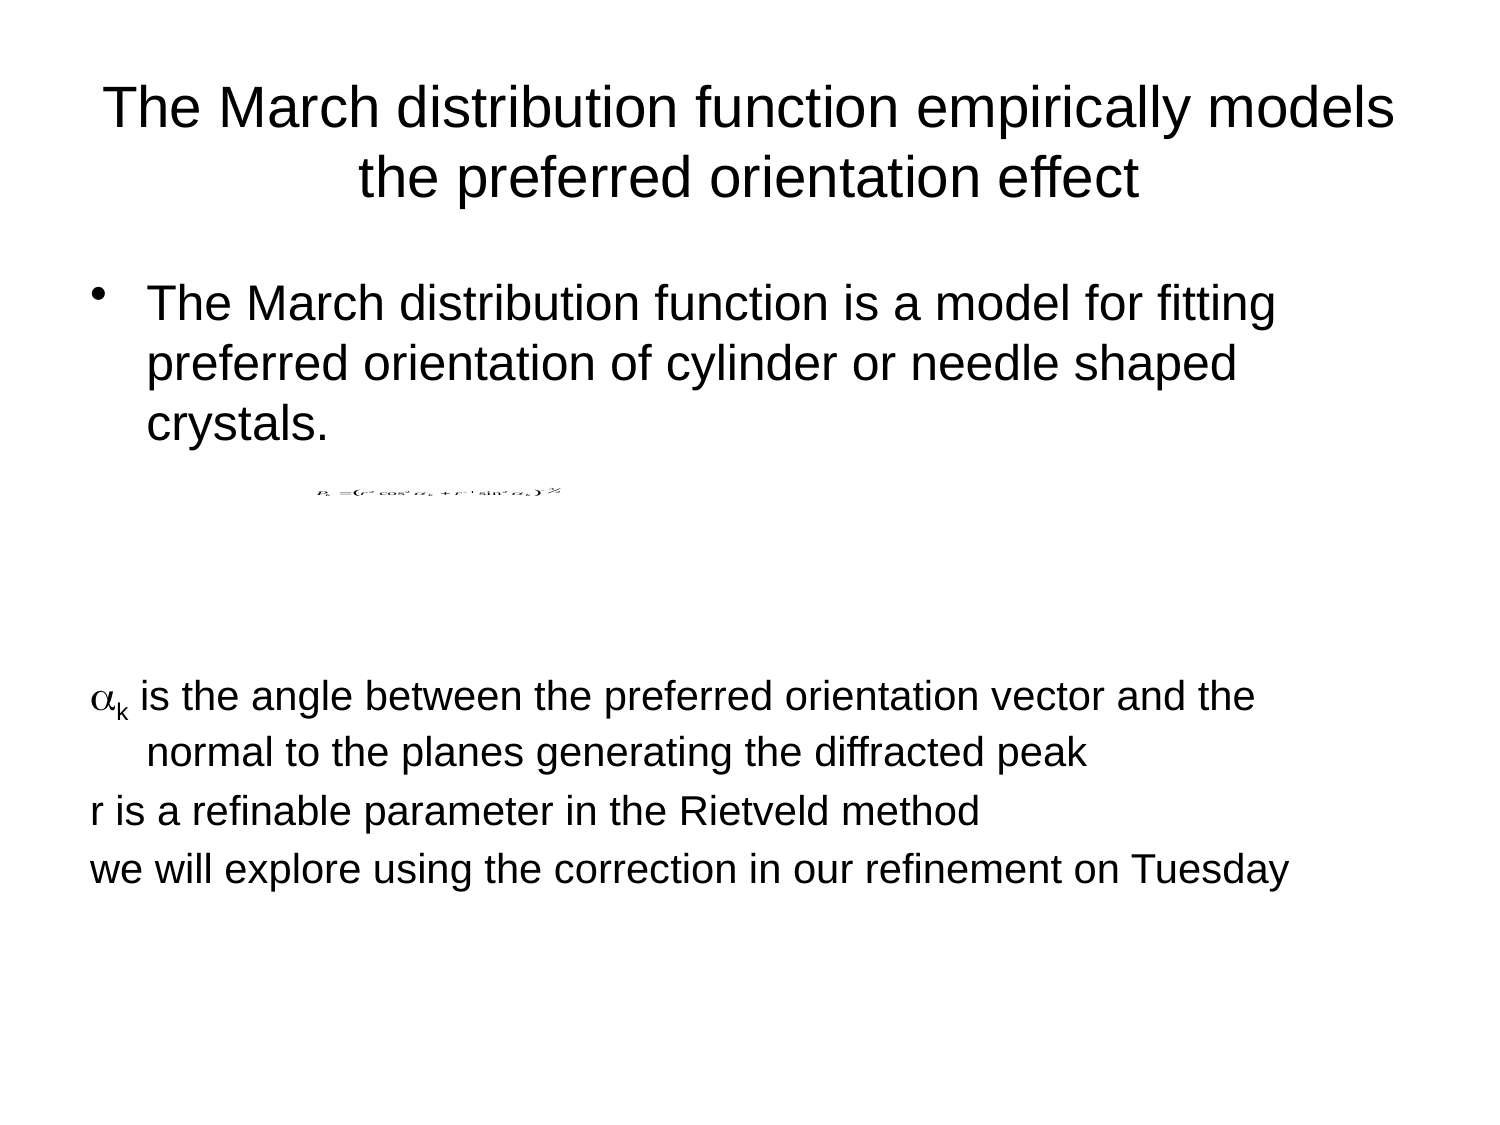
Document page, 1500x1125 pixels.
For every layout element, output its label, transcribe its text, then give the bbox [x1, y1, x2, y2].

list The March distribution function is a model for fitting preferred orientation of cylinder or needle shaped crystals. k is the angle between the preferred orientation vector and the normal to the planes generating the diffracted peak r is a refinable parameter in the Rietveld method we will explore using the correction in our refinement on Tuesday [75, 262, 1350, 1005]
title The March distribution function empirically models the preferred orientation effect [75, 45, 1425, 233]
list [312, 487, 1151, 643]
